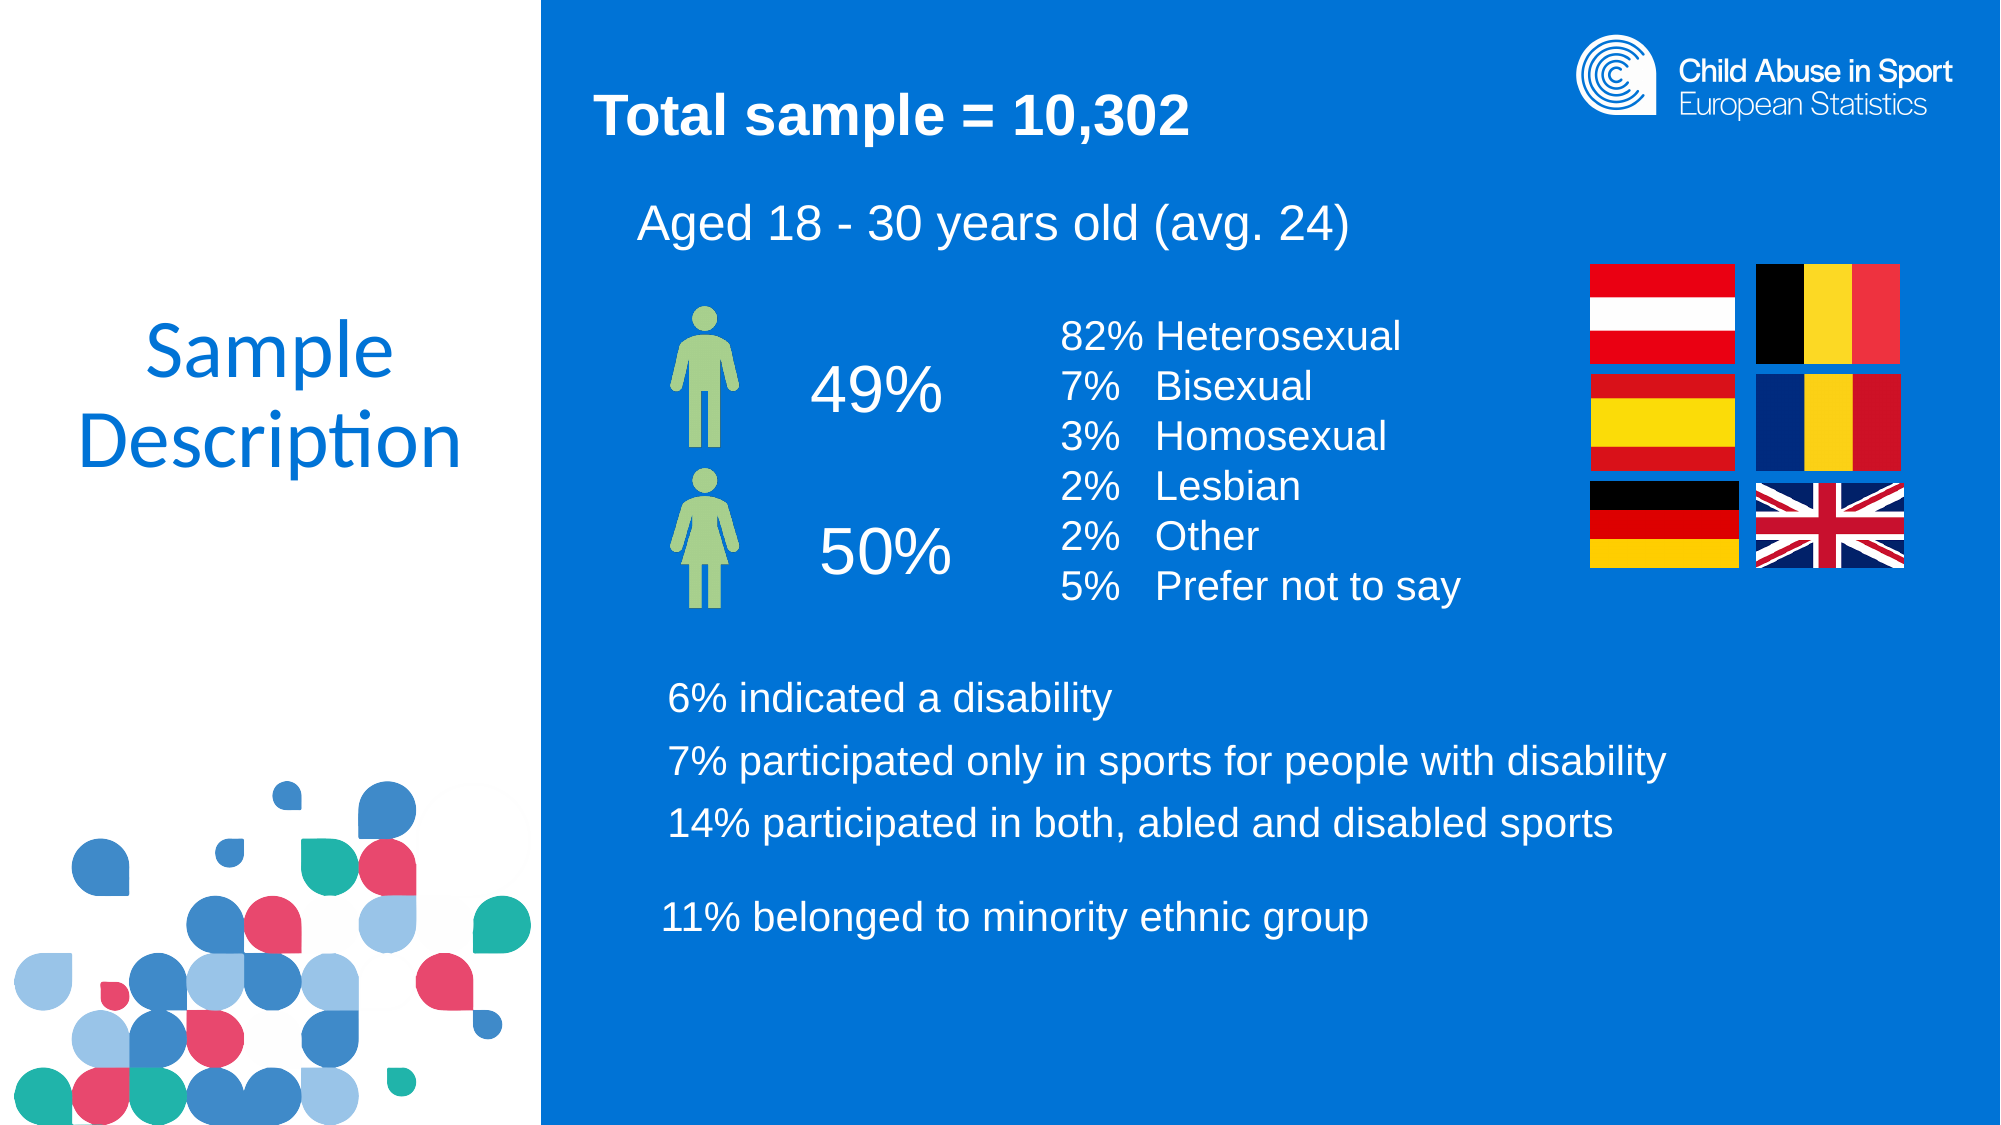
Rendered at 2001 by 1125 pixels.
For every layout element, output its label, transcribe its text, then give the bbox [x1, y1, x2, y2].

text_box Total sample = 10,302 [578, 69, 1207, 154]
list Sample Description [0, 0, 541, 1125]
text_box 82% Heterosexual 7% Bisexual 3% Homosexual 2% Lesbian 2% Other 5% Prefer not to say [1045, 301, 1495, 617]
picture [629, 301, 780, 452]
picture [1529, 11, 2000, 162]
text_box Aged 18 - 30 years old (avg. 24) [622, 182, 1367, 258]
text_box 50% [805, 500, 1000, 596]
picture [14, 781, 531, 1125]
text_box 6% indicated a disability 7% participated only in sports for people with disability 14% participated in both, abled and disabled sports [652, 663, 1718, 854]
picture [1756, 264, 1900, 364]
text_box 11% belonged to minority ethnic group [645, 882, 1495, 948]
picture [1590, 264, 1735, 364]
picture [1756, 374, 1901, 471]
picture [1756, 483, 1904, 568]
picture [629, 463, 780, 614]
picture [1590, 374, 1735, 471]
picture [1590, 481, 1739, 568]
text_box 49% [780, 338, 984, 434]
